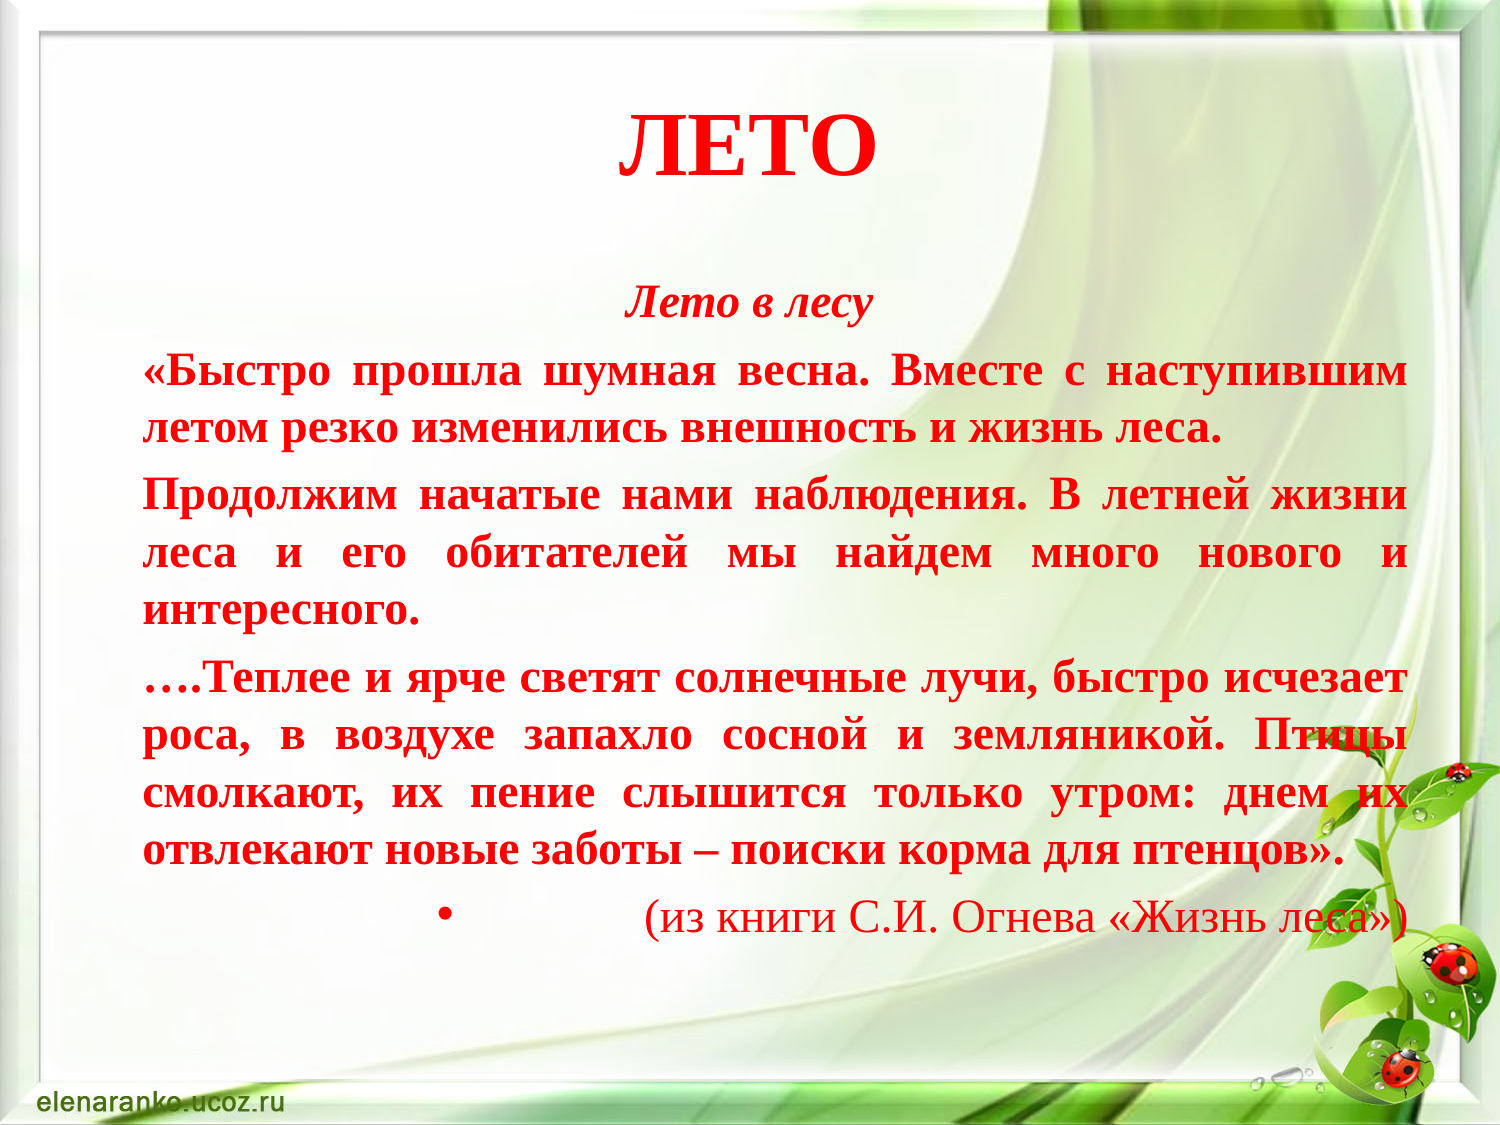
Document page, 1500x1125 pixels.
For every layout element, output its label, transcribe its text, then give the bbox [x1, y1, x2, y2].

picture [0, 0, 1500, 1125]
list Лето в лесу «Быстро прошла шумная весна. Вместе с наступившим летом резко изменились внешность и жизнь леса. Продолжим начатые нами наблюдения. В летней жизни леса и его обитателей мы найдем много нового и интересного. ….Теплее и ярче светят солнечные лучи, быстро исчезает роса, в воздухе запахло сосной и земляникой. Птицы смолкают, их пение слышится только утром: днем их отвлекают новые заботы – поиски корма для птенцов». (из книги С.И. Огнева «Жизнь леса») [75, 262, 1425, 1005]
title ЛЕТО [75, 45, 1425, 233]
